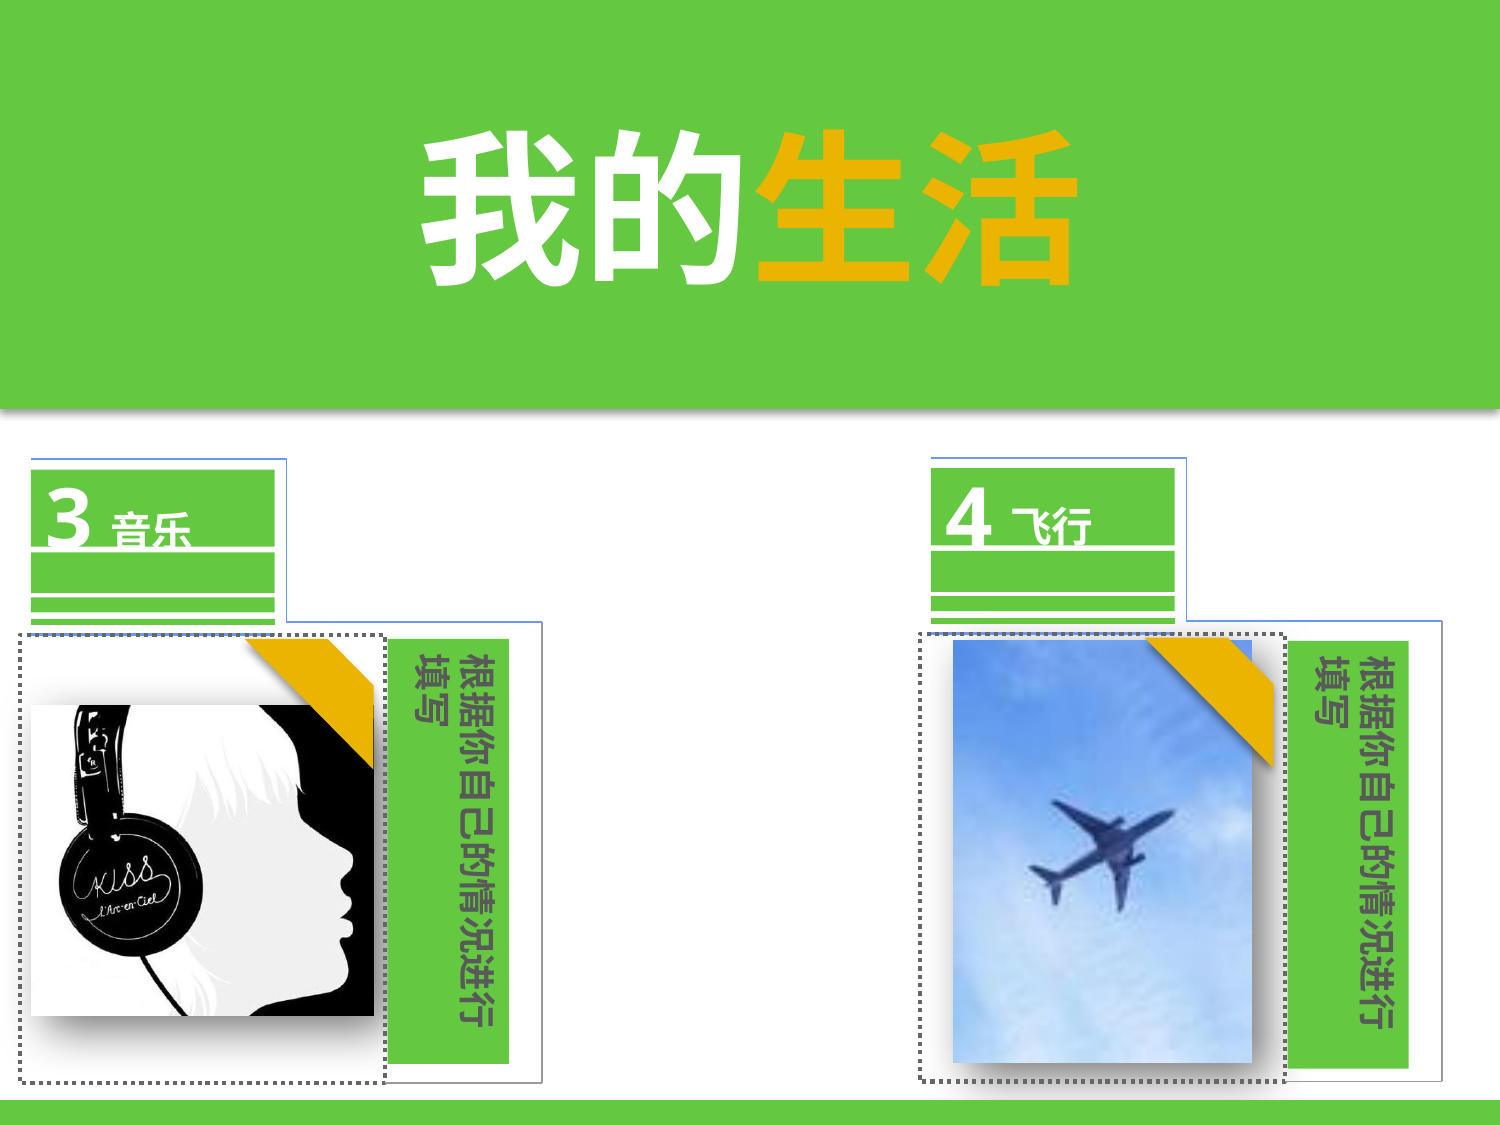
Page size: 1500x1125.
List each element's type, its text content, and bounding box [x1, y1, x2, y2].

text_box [19, 457, 543, 1084]
text_box 我的生活 [0, 0, 1500, 411]
text_box [0, 1098, 1500, 1125]
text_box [919, 456, 1443, 1082]
